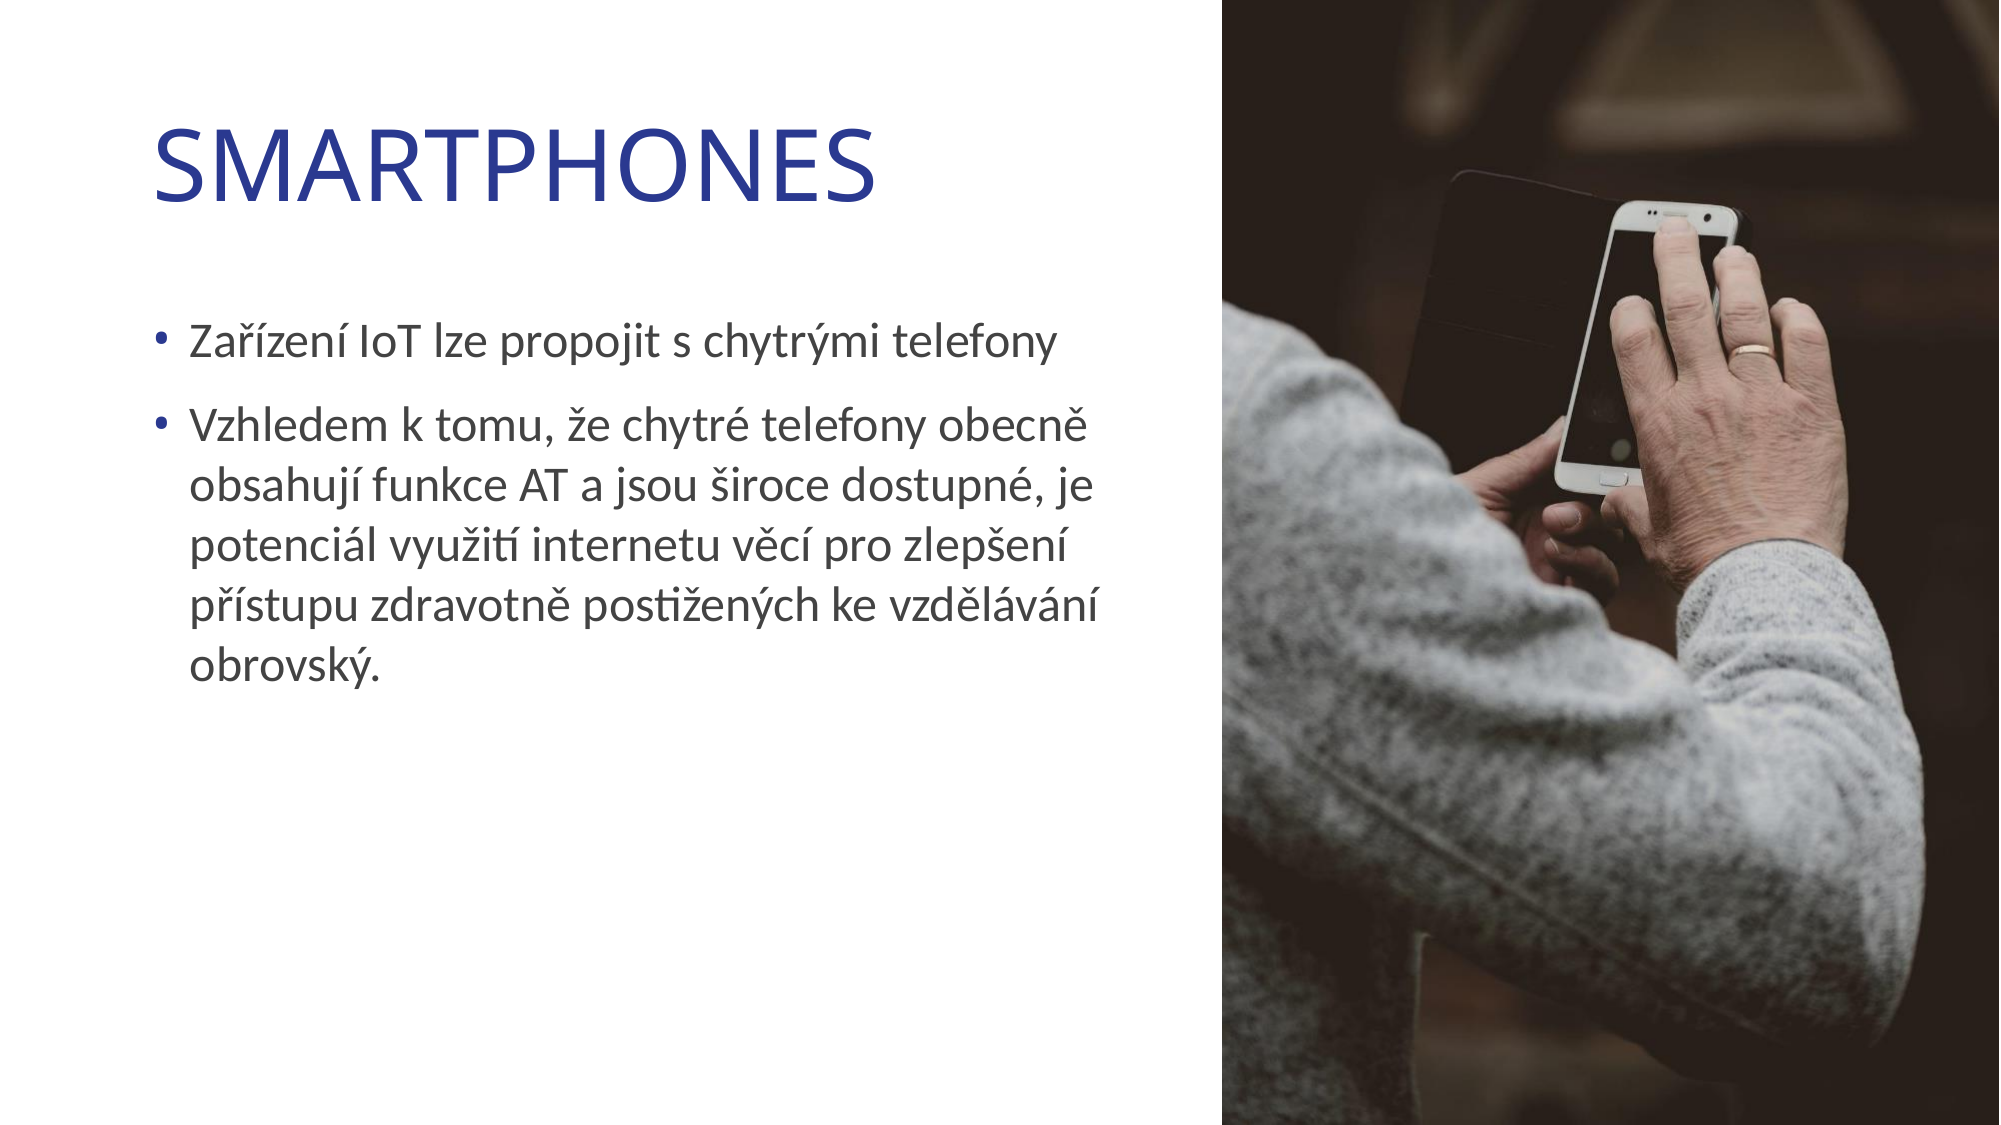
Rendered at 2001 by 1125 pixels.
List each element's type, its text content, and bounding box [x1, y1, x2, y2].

title SMARTPHONES [137, 59, 1217, 278]
picture [1222, 0, 1999, 1125]
list Zařízení IoT lze propojit s chytrými telefony Vzhledem k tomu, že chytré telefony obecně obsahují funkce AT a jsou široce dostupné, je potenciál využití internetu věcí pro zlepšení přístupu zdravotně postižených ke vzdělávání obrovský. [137, 299, 1163, 1014]
